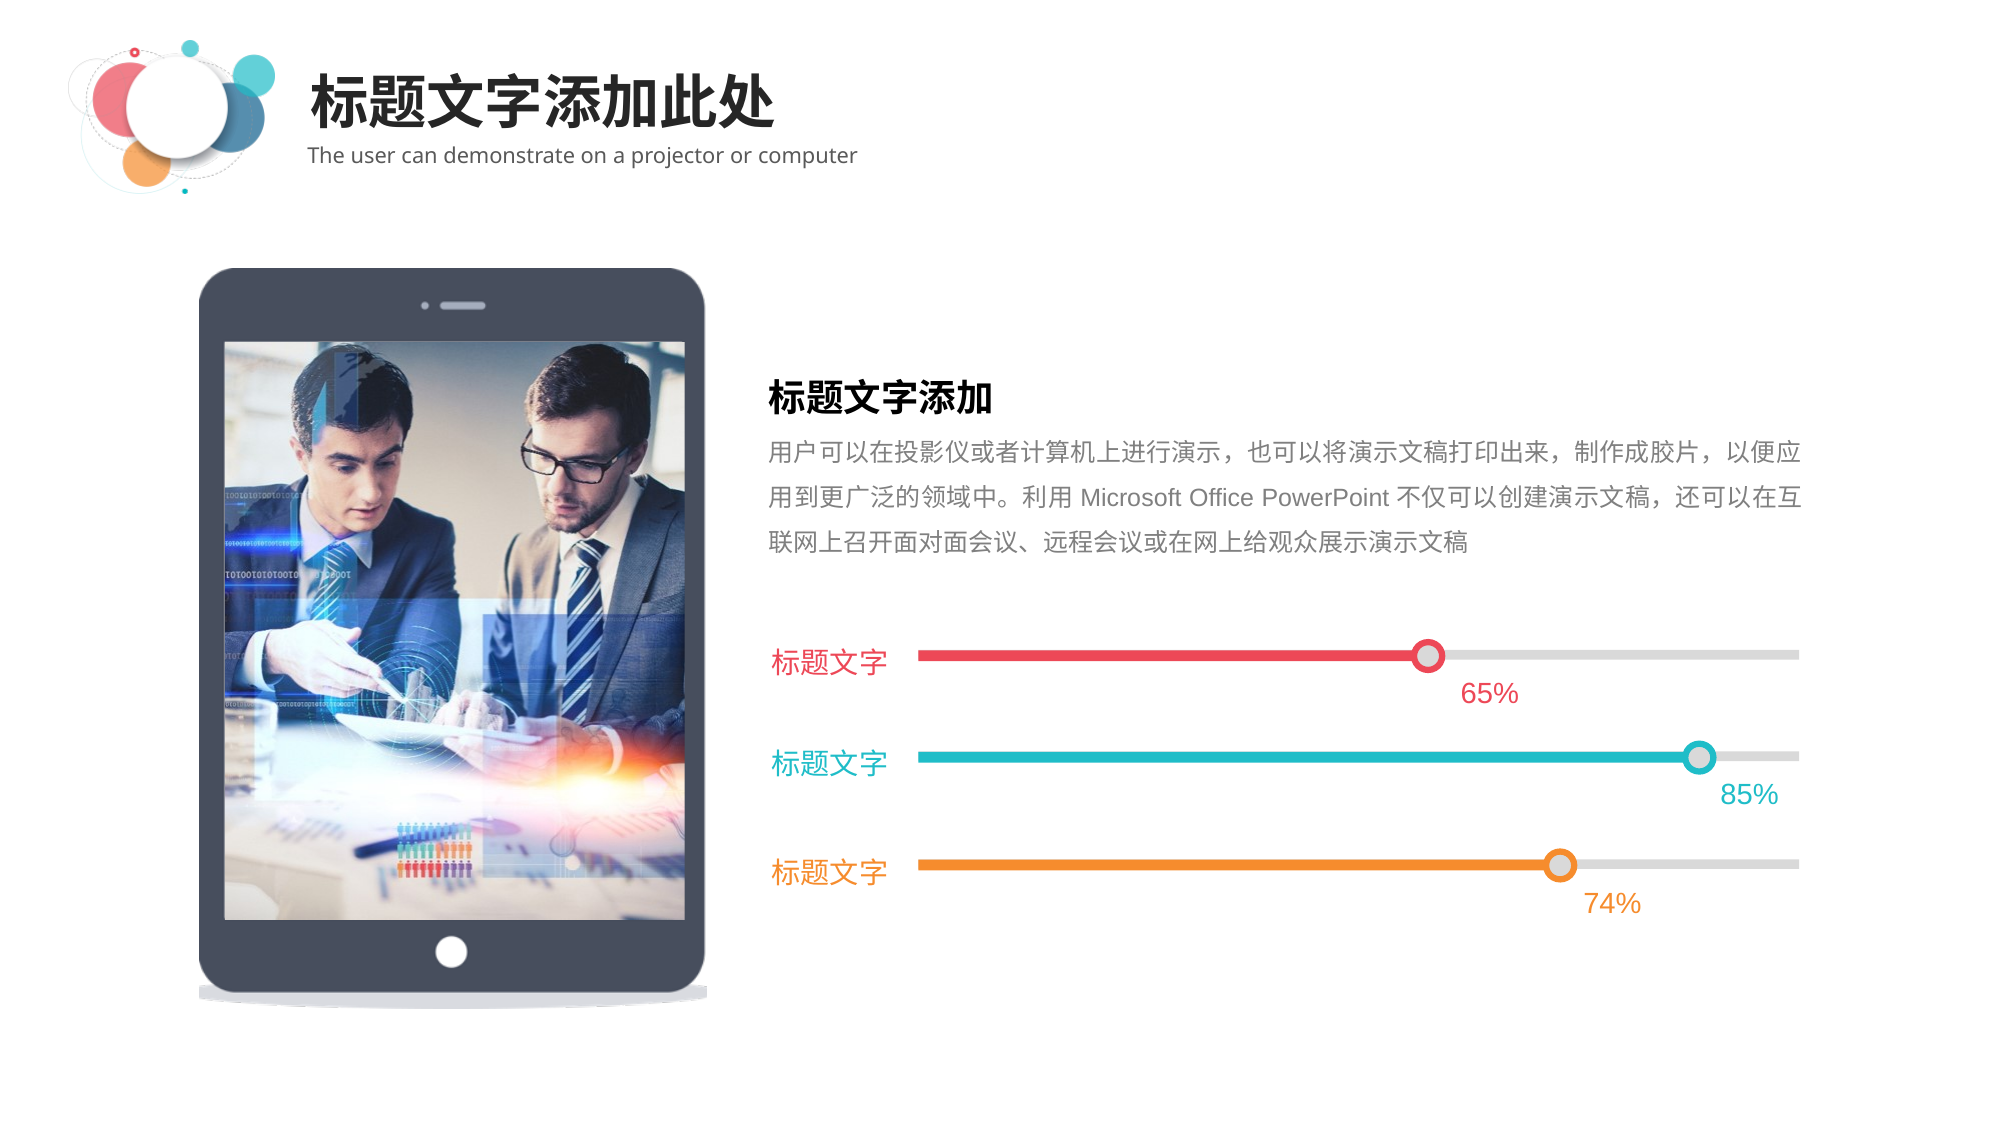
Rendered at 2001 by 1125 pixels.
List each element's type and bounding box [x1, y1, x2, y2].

text_box [756, 630, 1860, 925]
picture [68, 40, 275, 194]
text_box [292, 58, 911, 176]
text_box [753, 357, 1818, 567]
picture [199, 268, 707, 1009]
